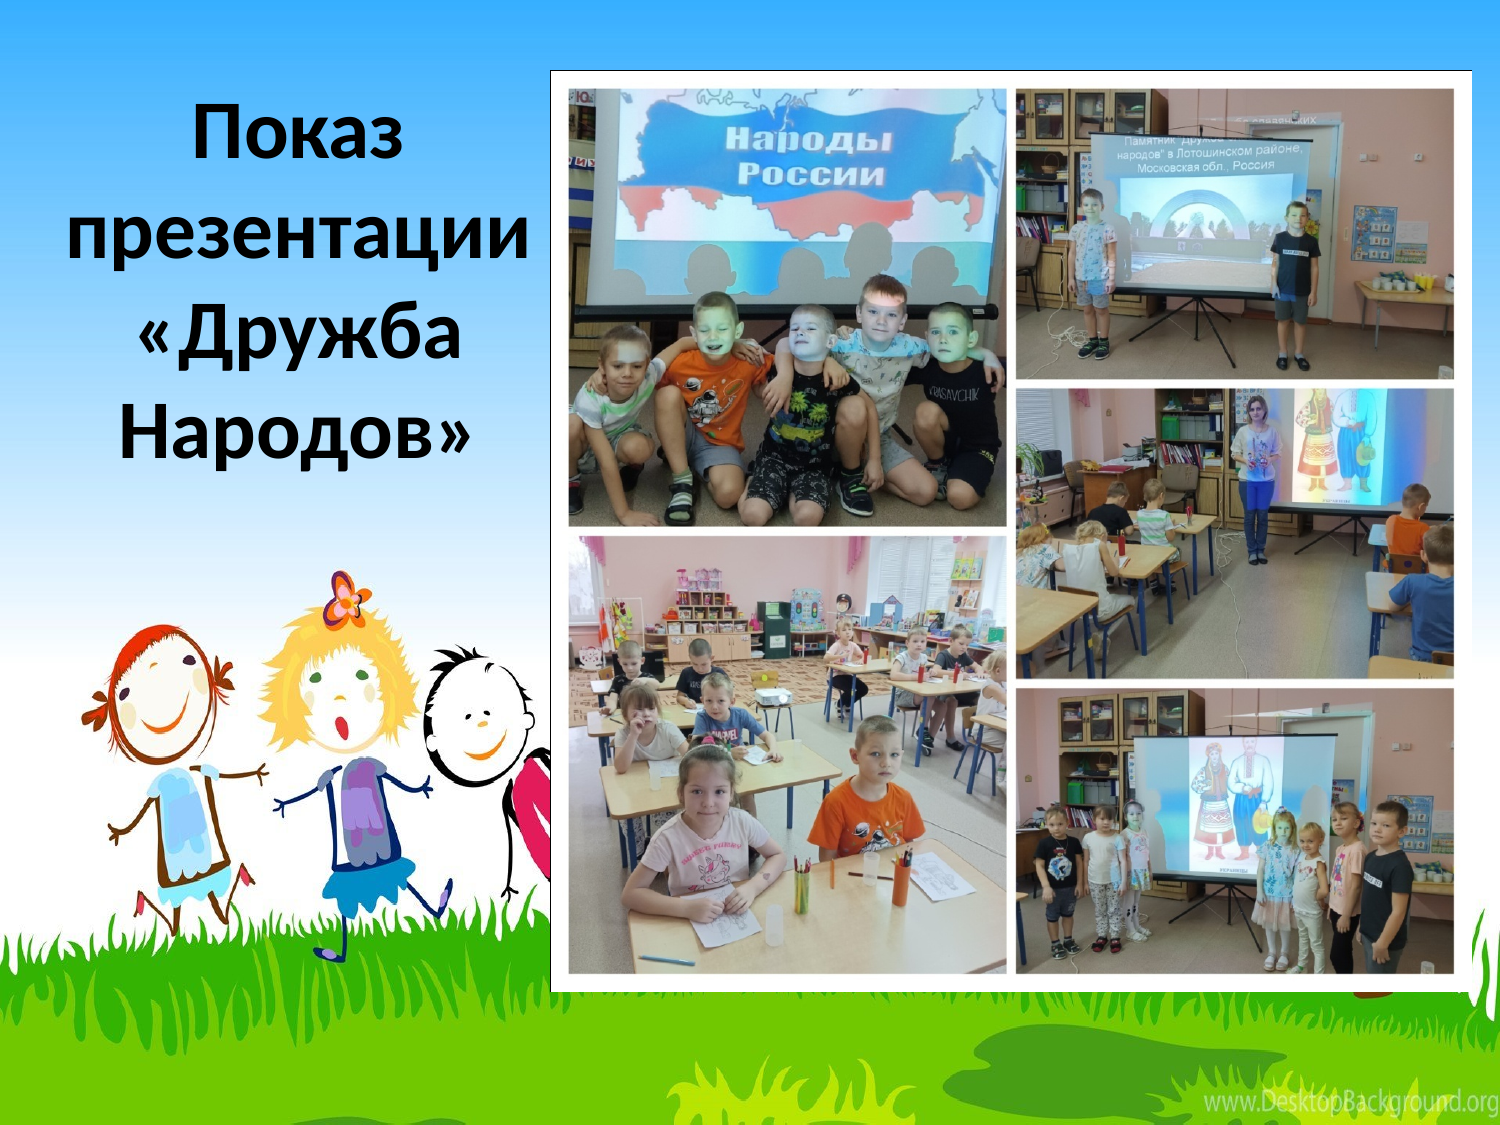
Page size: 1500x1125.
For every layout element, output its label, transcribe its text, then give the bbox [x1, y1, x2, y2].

picture [0, 0, 1500, 1125]
title Показ презентации «Дружба Народов» [35, 35, 563, 305]
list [550, 70, 1473, 992]
